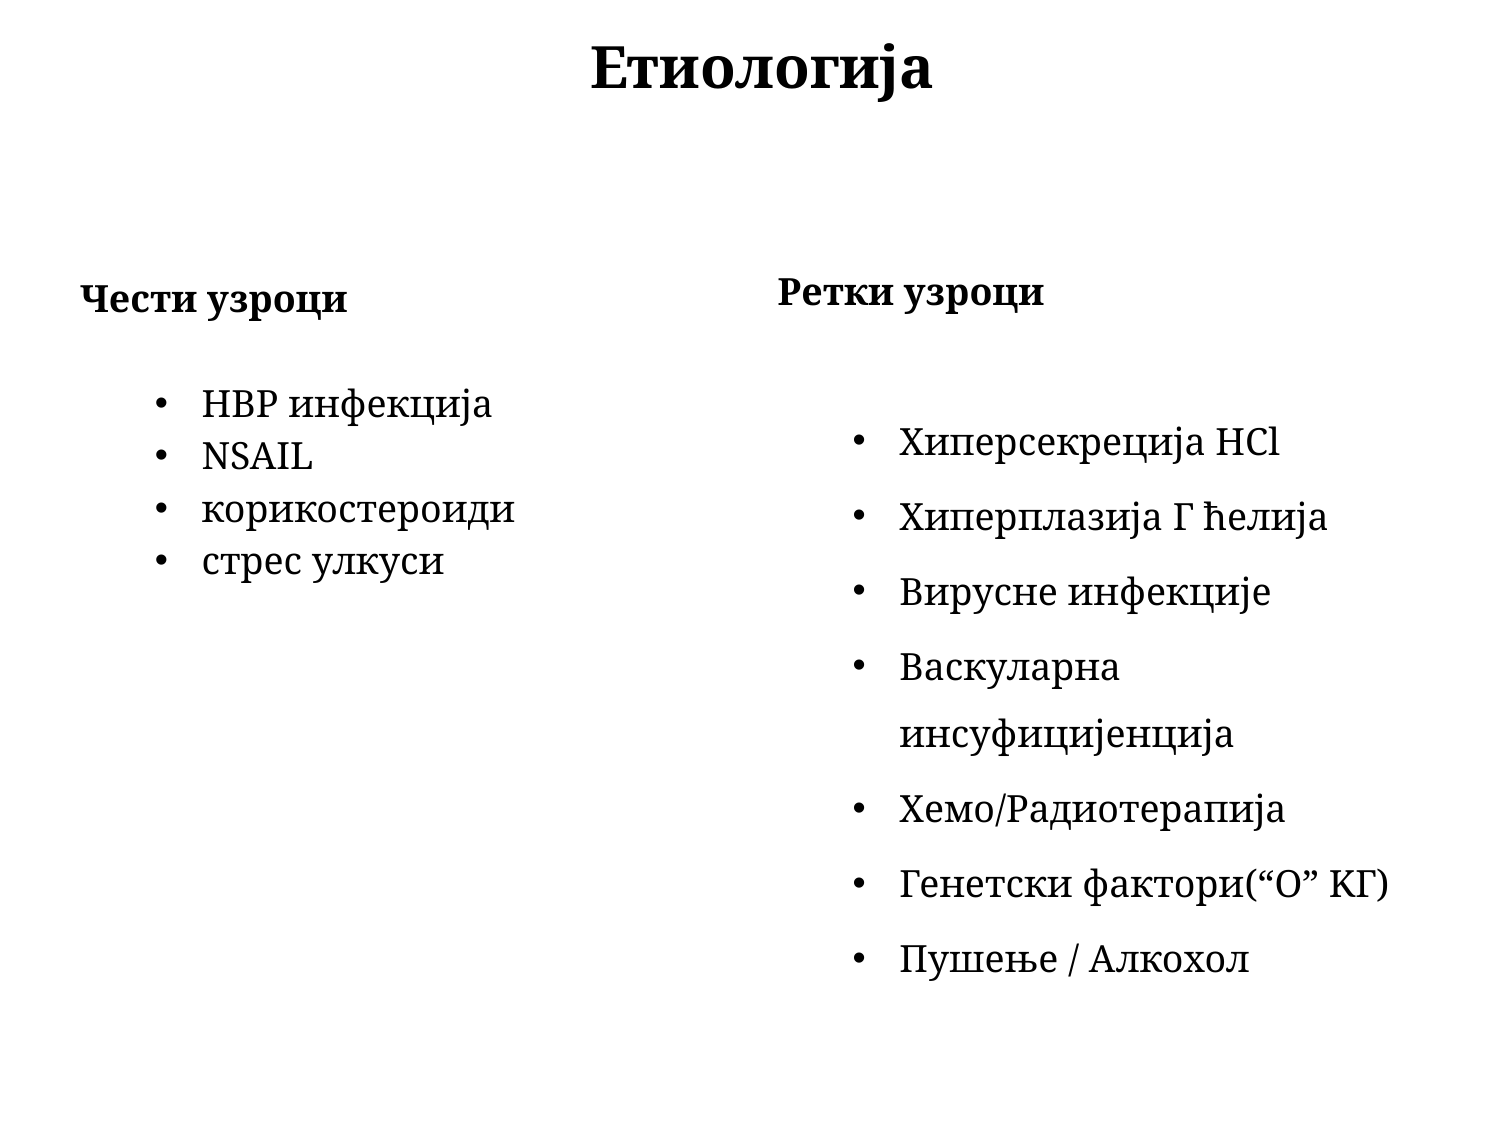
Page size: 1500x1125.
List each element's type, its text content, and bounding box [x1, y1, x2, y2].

list Ретки узроци Хиперсекреција HCl Хиперплазија Г ћелија Вирусне инфекције Васкуларна инсуфицијенција Хемо/Радиотерапија Генетски фактори(“O” KГ) Пушење / Алкохол [762, 237, 1425, 1013]
list Чести узроци HBP инфекција NSAIL корикостероиди стрес улкуси [64, 267, 750, 1043]
title Етиологија [87, 6, 1438, 125]
